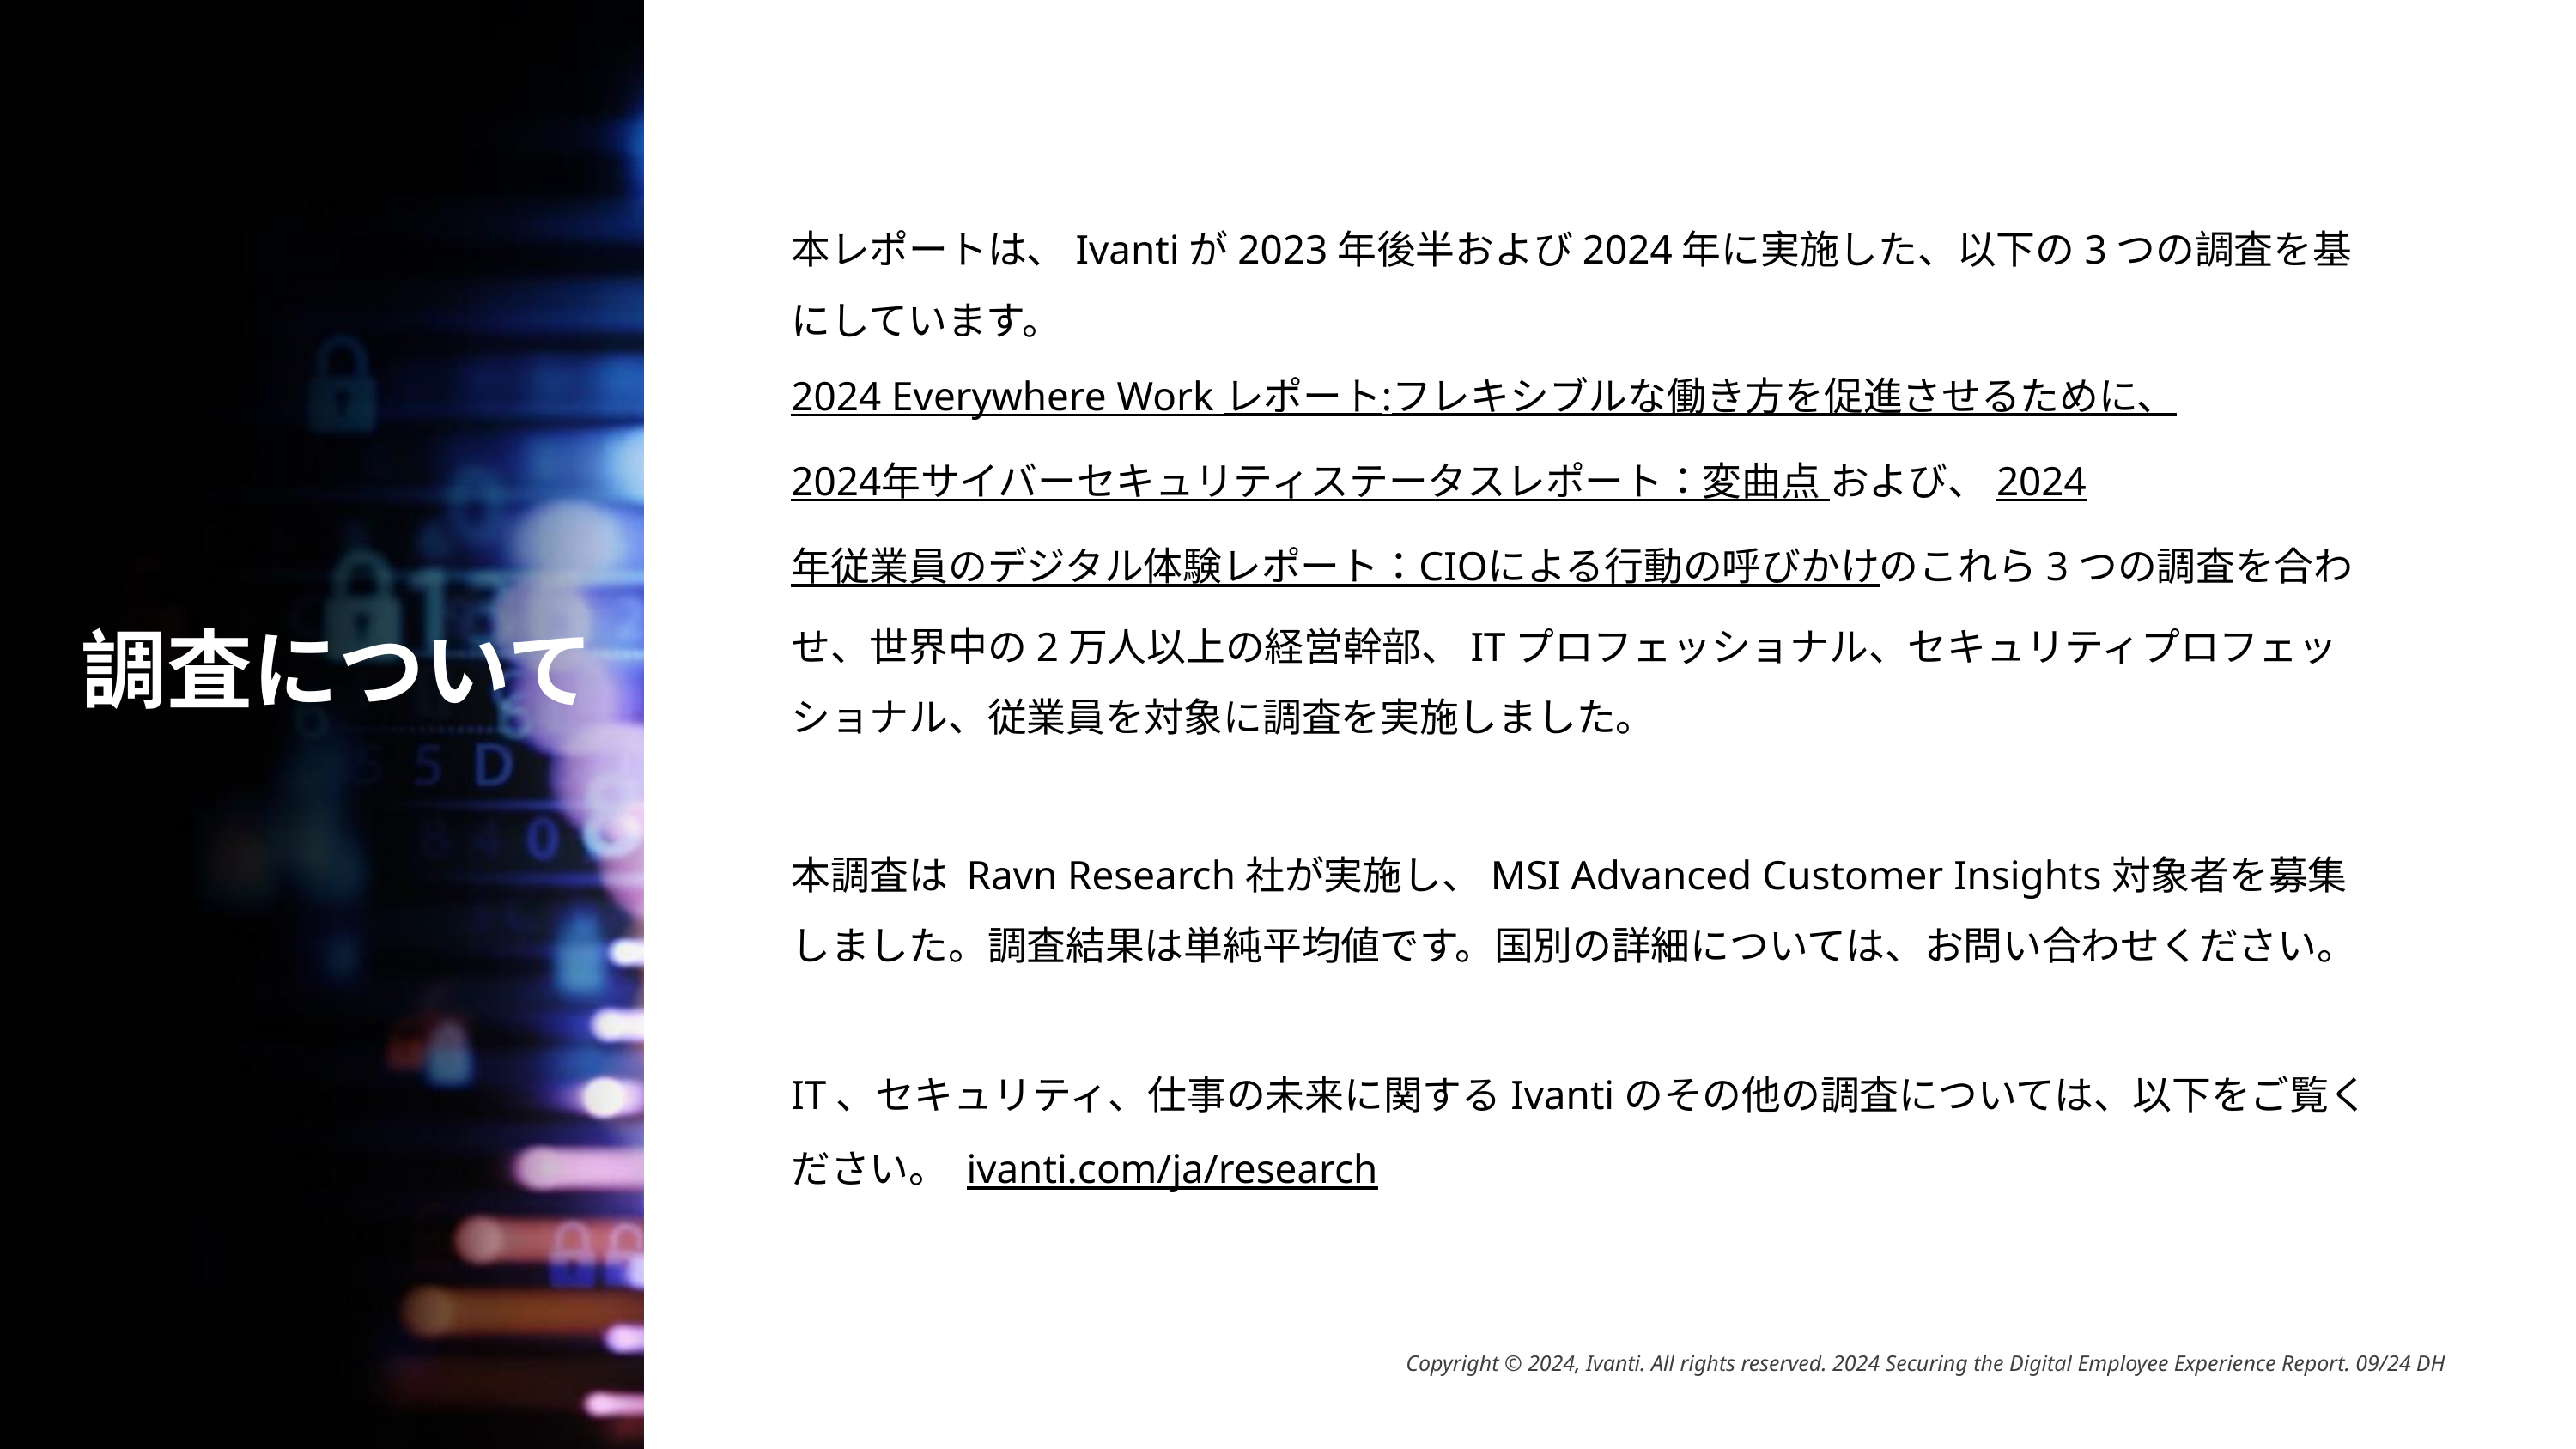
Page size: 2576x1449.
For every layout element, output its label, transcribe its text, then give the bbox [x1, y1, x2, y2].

list 本レポートは、Ivantiが2023年後半および2024年に実施した、以下の3つの調査を基にしています。 2024 Everywhere Work レポート:フレキシブルな働き方を促進させるために、 2024年サイバーセキュリティステータスレポート：変曲点 および、2024年従業員のデジタル体験レポート：CIOによる行動の呼びかけのこれら3つの調査を合わせ、世界中の2万人以上の経営幹部、ITプロフェッショナル、セキュリティプロフェッショナル、従業員を対象に調査を実施しました。 本調査は Ravn Research社が実施し、MSI Advanced Customer Insights対象者を募集しました。調査結果は単純平均値です。国別の詳細については、お問い合わせください。 IT、セキュリティ、仕事の未来に関するIvantiのその他の調査については、以下をご覧ください。 ivanti.com/ja/research [778, 207, 2395, 1192]
picture [0, 0, 645, 1449]
text_box Copyright © 2024, Ivanti. All rights reserved. 2024 Securing the Digital Employee Experience Report. 09/24 DH [1155, 1340, 2467, 1385]
